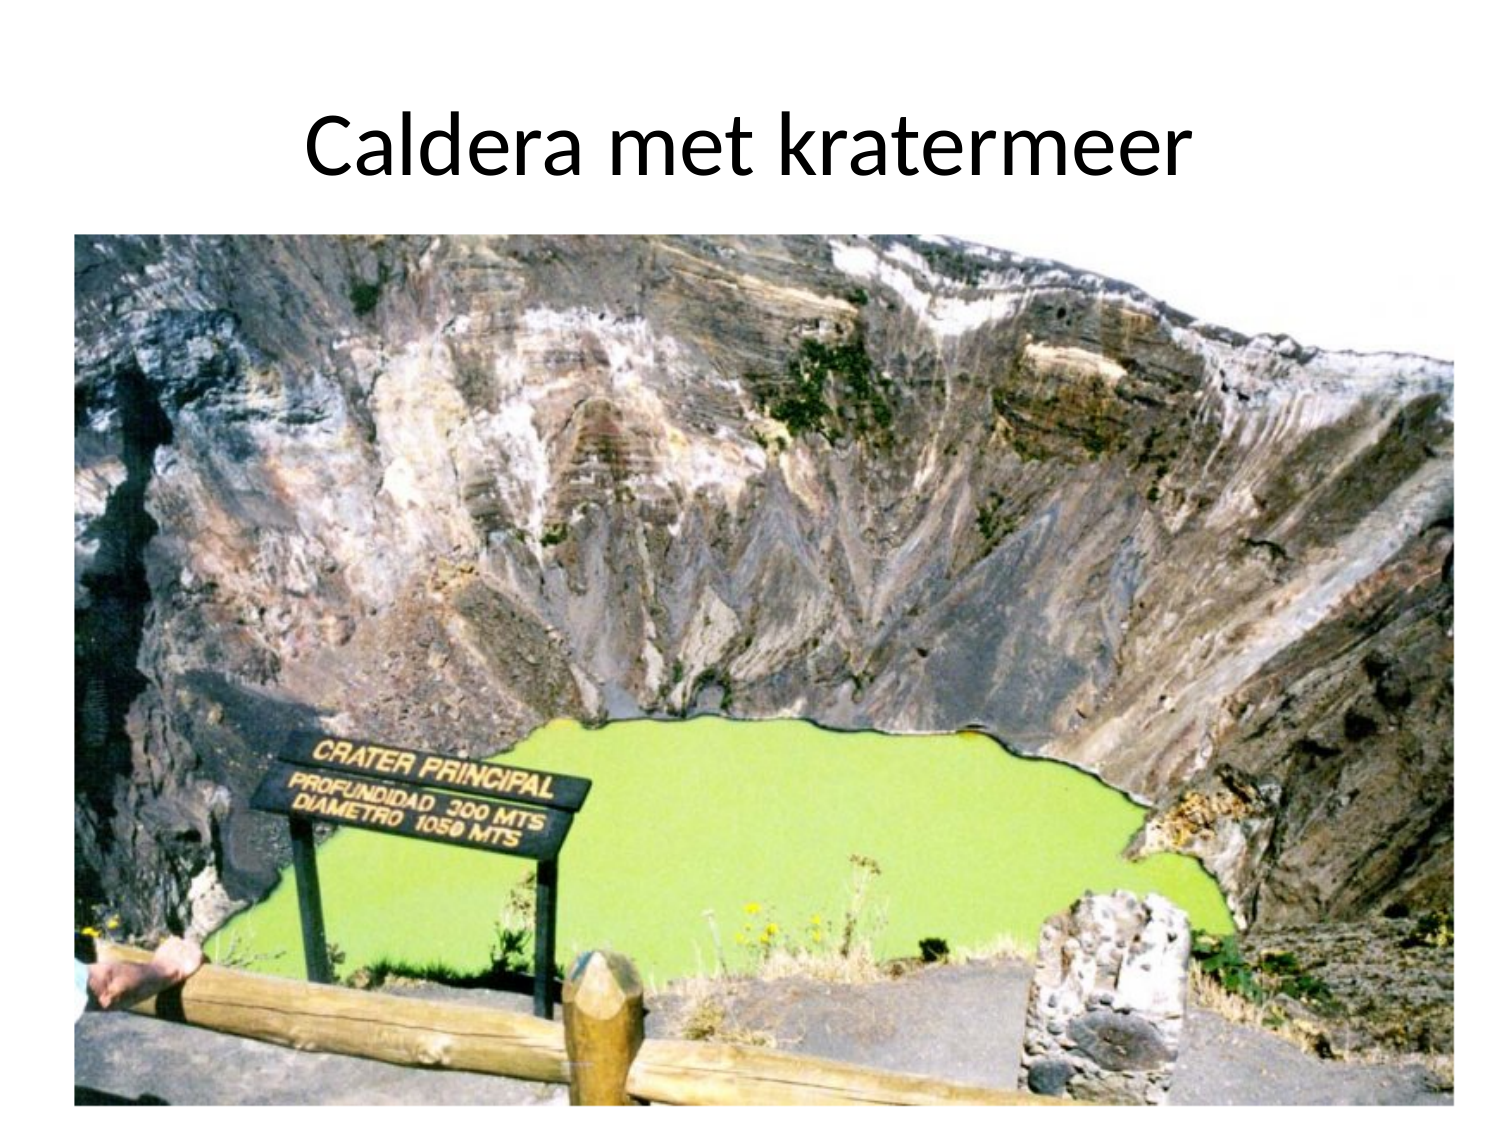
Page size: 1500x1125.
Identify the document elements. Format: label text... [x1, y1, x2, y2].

title Caldera met kratermeer [75, 45, 1425, 231]
picture [73, 233, 1457, 1108]
